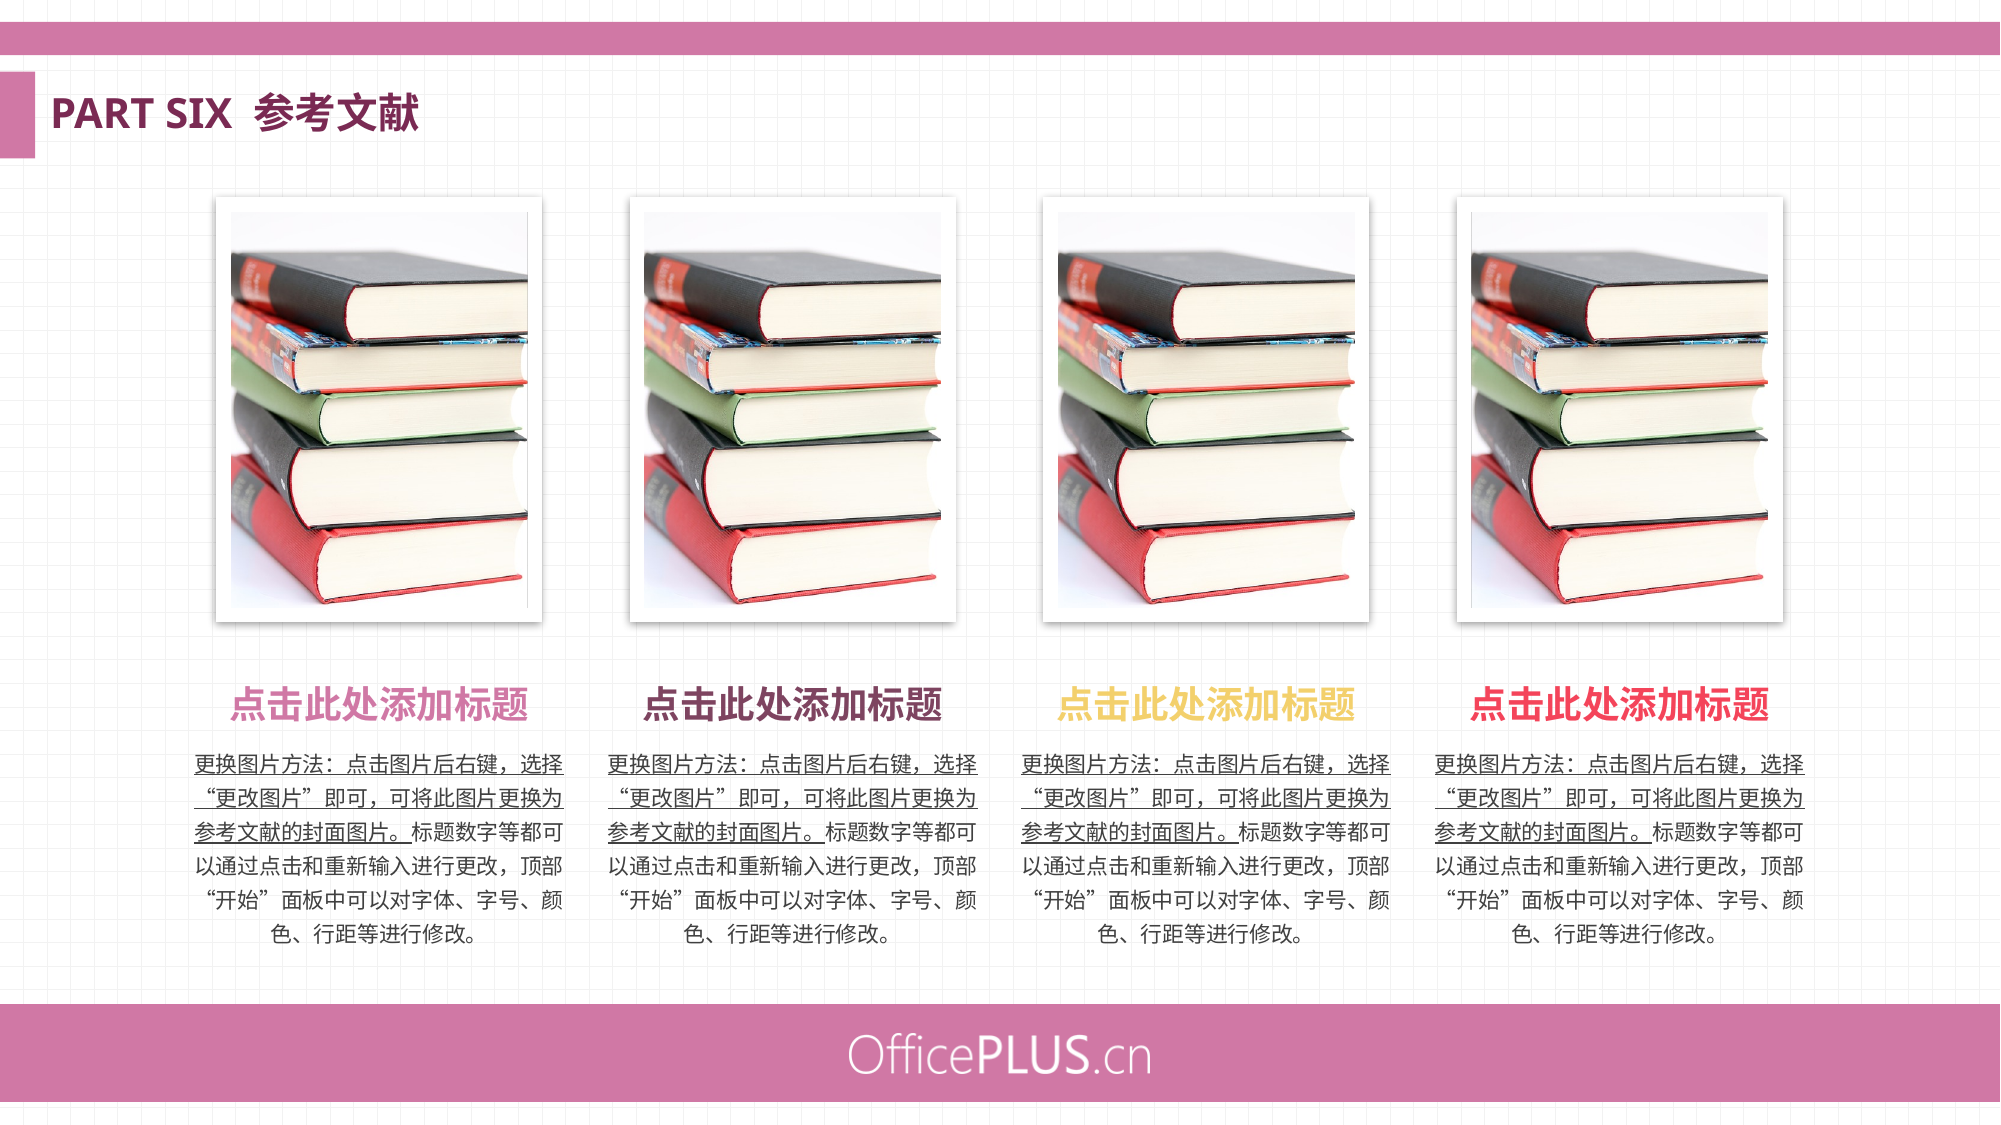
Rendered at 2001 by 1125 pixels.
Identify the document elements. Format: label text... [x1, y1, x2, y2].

text_box 点击此处添加标题 [214, 660, 544, 734]
text_box 更换图片方法：点击图片后右键，选择“更改图片”即可，可将此图片更换为参考文献的封面图片。标题数字等都可以通过点击和重新输入进行更改，顶部“开始”面板中可以对字体、字号、颜色、行距等进行修改。 [177, 734, 581, 955]
picture [1471, 211, 1769, 608]
text_box 点击此处添加标题 [1454, 660, 1785, 734]
text_box 点击此处添加标题 [1041, 660, 1372, 734]
picture [230, 211, 528, 608]
text_box 更换图片方法：点击图片后右键，选择“更改图片”即可，可将此图片更换为参考文献的封面图片。标题数字等都可以通过点击和重新输入进行更改，顶部“开始”面板中可以对字体、字号、颜色、行距等进行修改。 [1004, 734, 1409, 955]
list PART SIX 参考文献 [34, 70, 835, 159]
text_box 更换图片方法：点击图片后右键，选择“更改图片”即可，可将此图片更换为参考文献的封面图片。标题数字等都可以通过点击和重新输入进行更改，顶部“开始”面板中可以对字体、字号、颜色、行距等进行修改。 [1418, 734, 1822, 955]
text_box 点击此处添加标题 [627, 660, 958, 734]
picture [1057, 211, 1355, 608]
picture [849, 1033, 1150, 1074]
picture [644, 211, 942, 608]
text_box 更换图片方法：点击图片后右键，选择“更改图片”即可，可将此图片更换为参考文献的封面图片。标题数字等都可以通过点击和重新输入进行更改，顶部“开始”面板中可以对字体、字号、颜色、行距等进行修改。 [591, 734, 995, 955]
